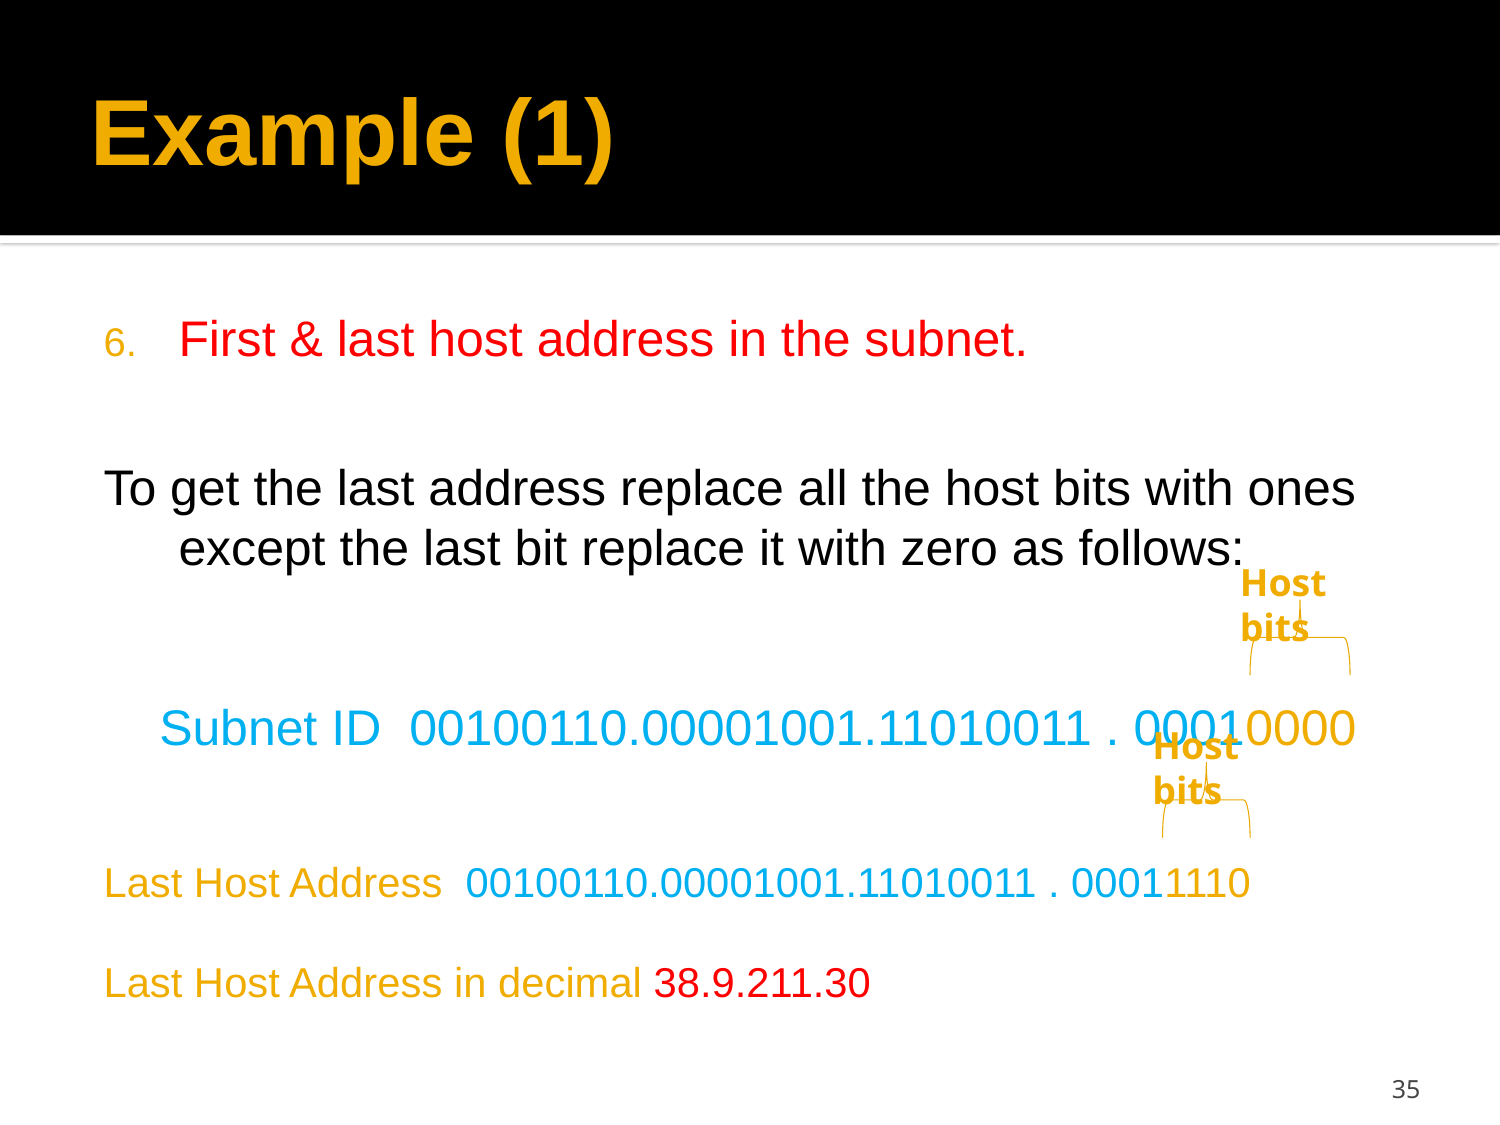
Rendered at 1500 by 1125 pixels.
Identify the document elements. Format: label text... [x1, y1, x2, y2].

slide_number 35 [1345, 1062, 1467, 1108]
text_box [1249, 657, 1351, 676]
title Example (1) [75, 25, 1425, 231]
text_box Host bits [1137, 714, 1325, 820]
text_box [1161, 820, 1251, 838]
list First & last host address in the subnet. To get the last address replace all the host bits with ones except the last bit replace it with zero as follows: Subnet ID 00100110.00001001.11010011 . 00010000 Last Host Address 00100110.00001001.11010011 . 00011110 Last Host Address in decimal 38.9.211.30 [75, 291, 1425, 1050]
text_box Host bits [1224, 551, 1413, 657]
